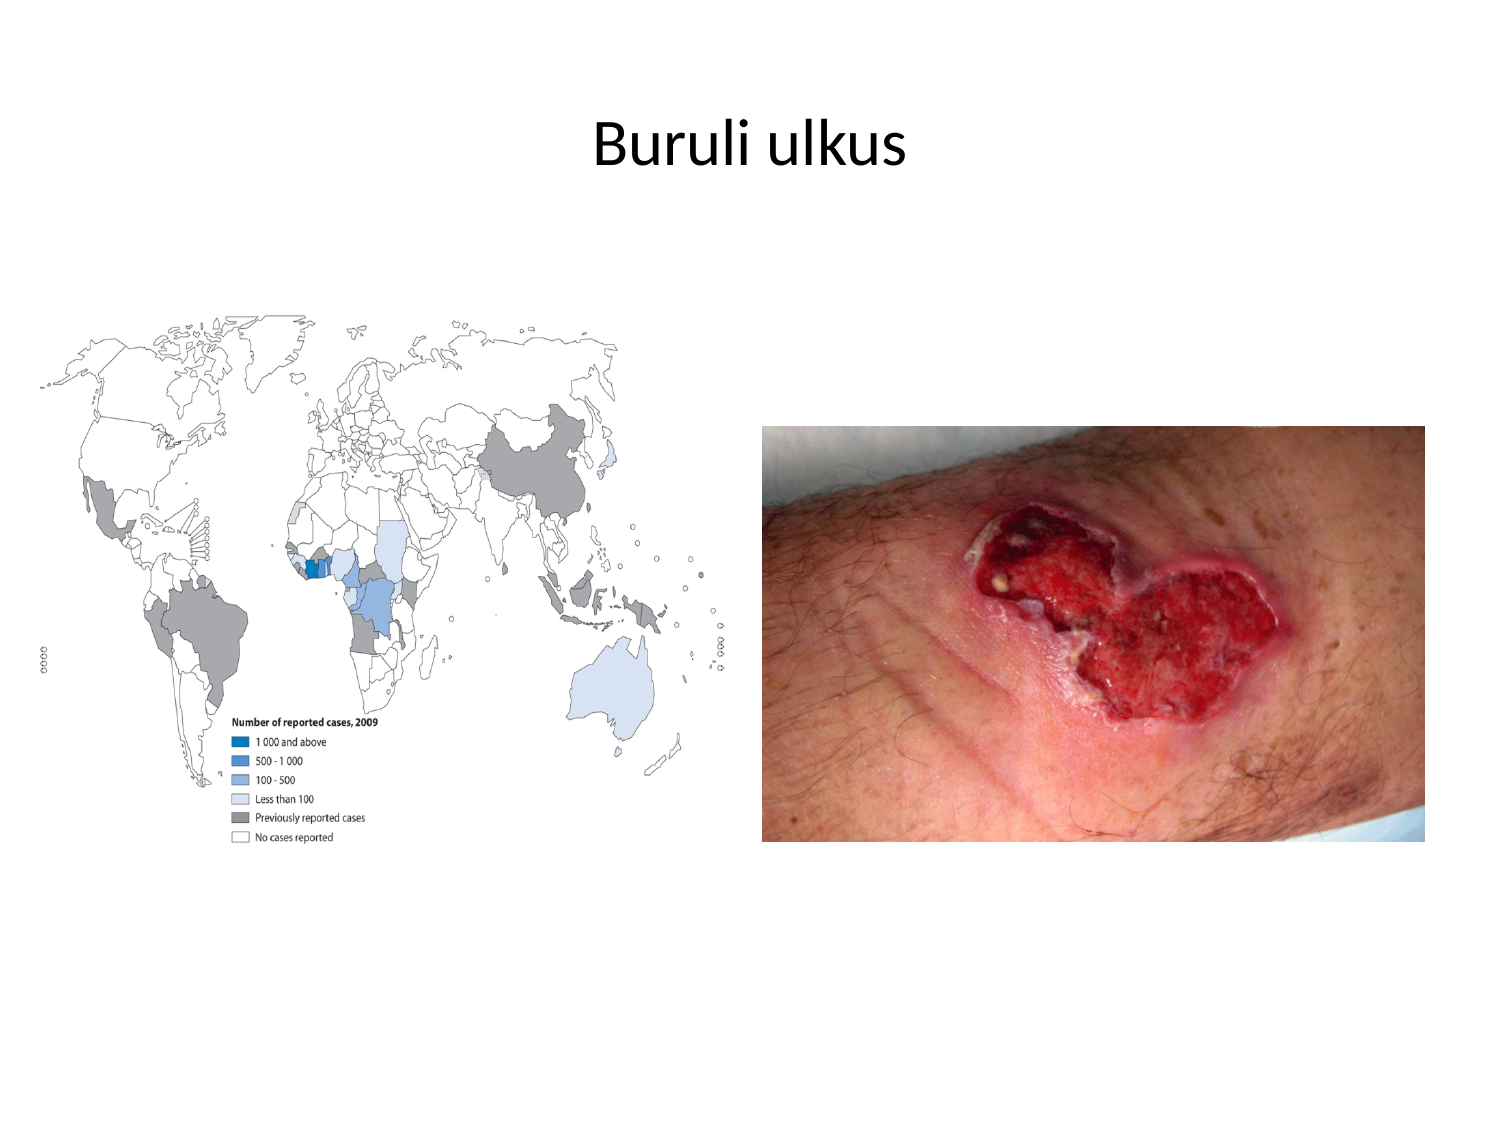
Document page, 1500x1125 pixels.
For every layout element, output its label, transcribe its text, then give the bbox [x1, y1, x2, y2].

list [762, 425, 1426, 842]
title Buruli ulkus [75, 45, 1425, 233]
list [37, 312, 727, 848]
